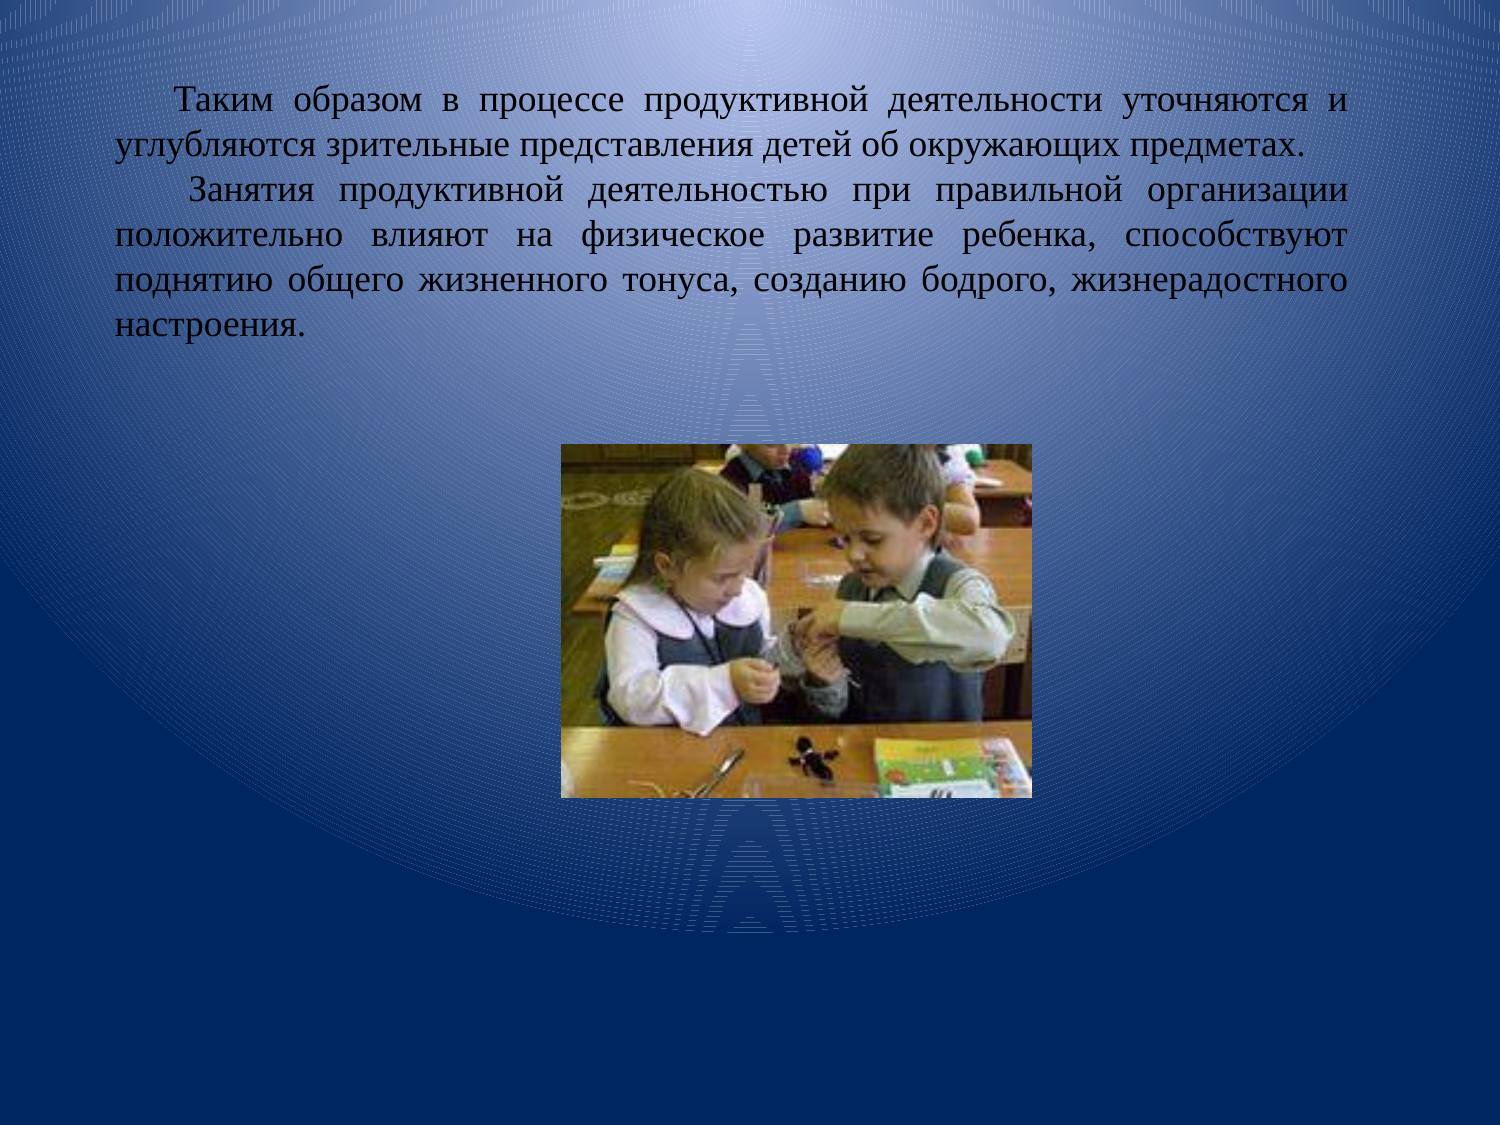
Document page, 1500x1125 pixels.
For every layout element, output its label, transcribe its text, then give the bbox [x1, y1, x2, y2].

picture [560, 444, 1033, 798]
text_box Таким образом в процессе продуктивной деятельности уточняются и углубляются зрительные представления детей об окружающих предметах. Занятия продуктивной деятельностью при правильной организации положительно влияют на физическое развитие ребенка, способствуют поднятию общего жизненного тонуса, созданию бодрого, жизнерадостного настроения. [100, 66, 1365, 352]
